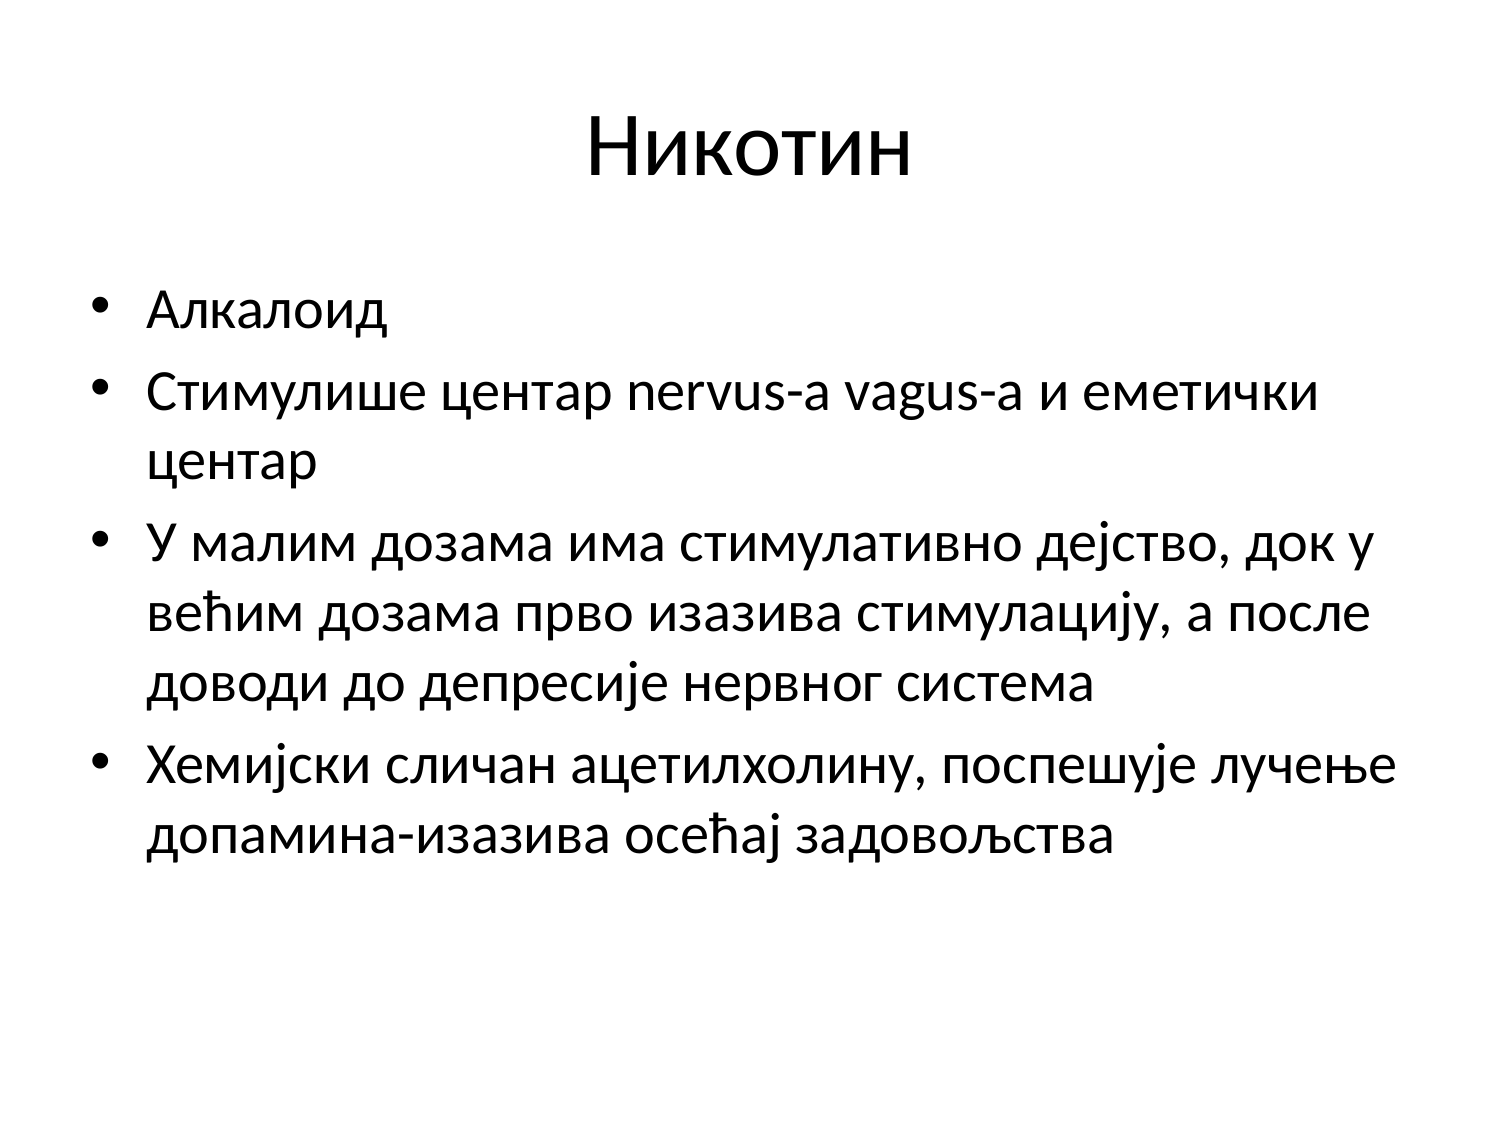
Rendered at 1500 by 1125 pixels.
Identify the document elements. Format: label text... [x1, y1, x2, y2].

title Никотин [74, 44, 1426, 233]
list Алкалоид Стимулише центар nervus-a vagus-a и еметички центар У малим дозама има стимулативно дејство, док у већим дозама прво изазива стимулацију, а после доводи до депресије нервног система Хемијски сличан ацетилхолину, поспешује лучење допамина-изазива осећај задовољства [74, 262, 1426, 1006]
